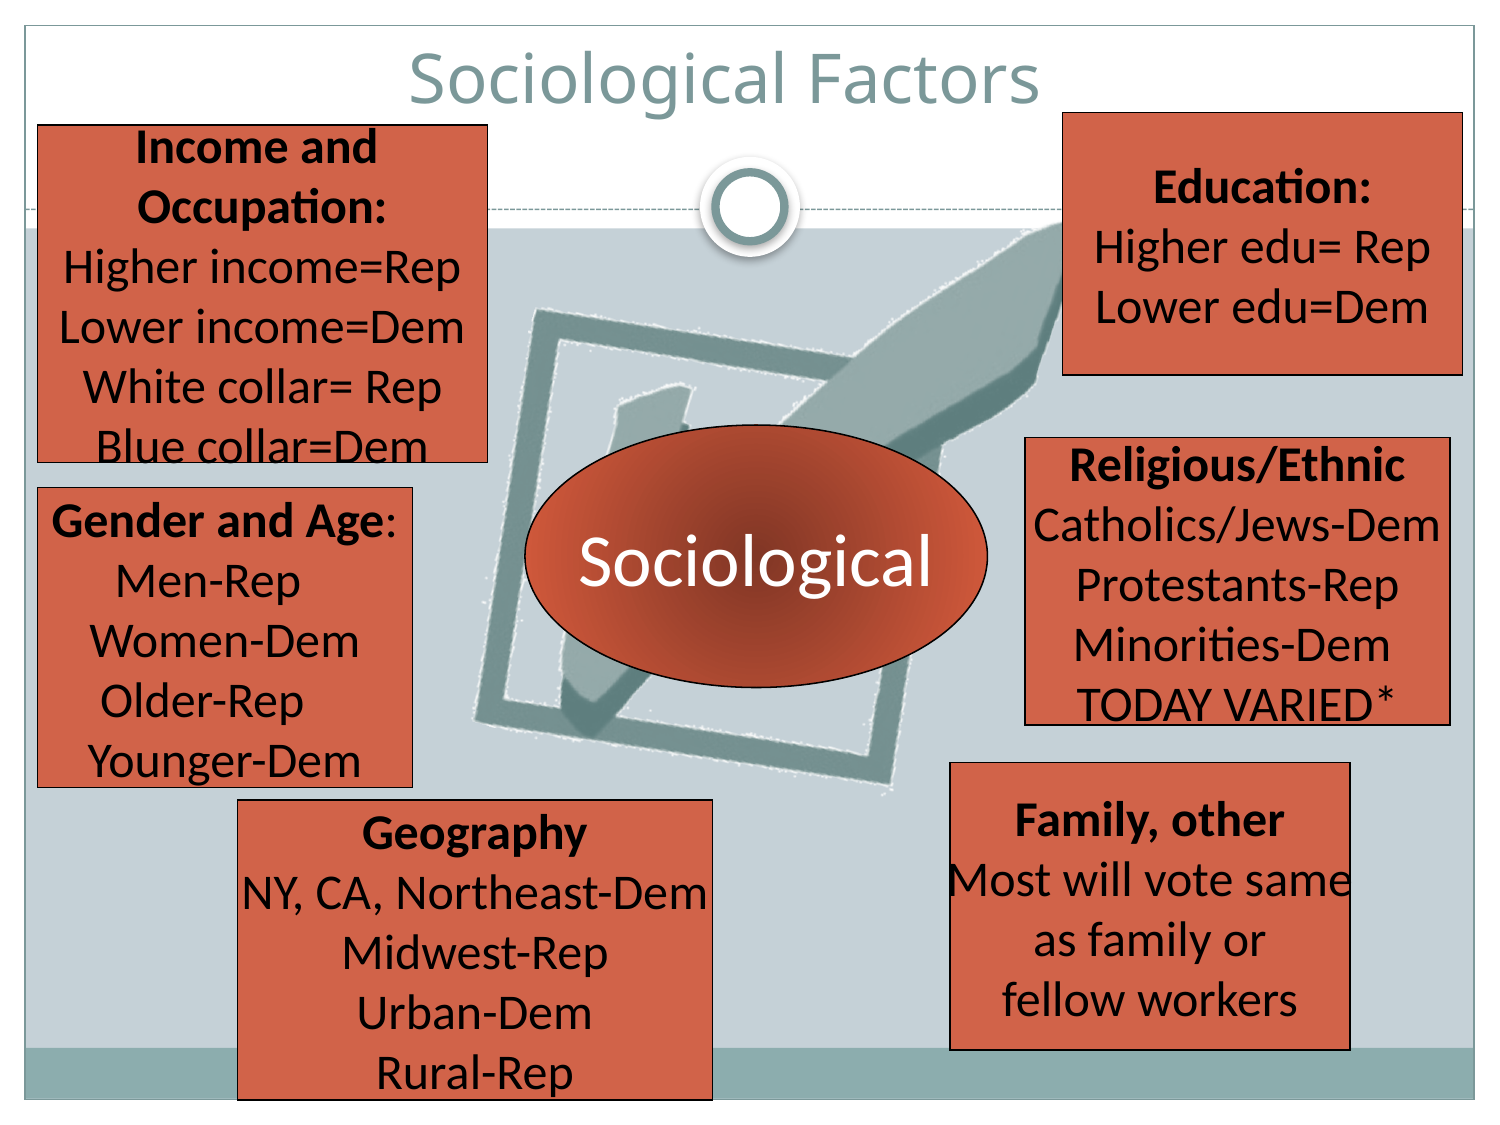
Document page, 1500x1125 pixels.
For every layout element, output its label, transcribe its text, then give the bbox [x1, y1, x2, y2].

text_box Income and Occupation: Higher income=Rep Lower income=Dem White collar= Rep Blue collar=Dem [37, 125, 488, 463]
text_box Education: Higher edu= Rep Lower edu=Dem [1062, 112, 1463, 375]
text_box Geography NY, CA, Northeast-Dem Midwest-Rep Urban-Dem Rural-Rep [237, 799, 713, 1100]
text_box Religious/Ethnic Catholics/Jews-Dem Protestants-Rep Minorities-Dem TODAY VARIED* [1025, 437, 1450, 725]
text_box Family, other Most will vote same as family or fellow workers [950, 762, 1350, 1050]
picture [498, 134, 1003, 792]
title Sociological Factors [225, 0, 1225, 125]
text_box Gender and Age: Men-Rep Women-Dem Older-Rep Younger-Dem [37, 487, 413, 788]
